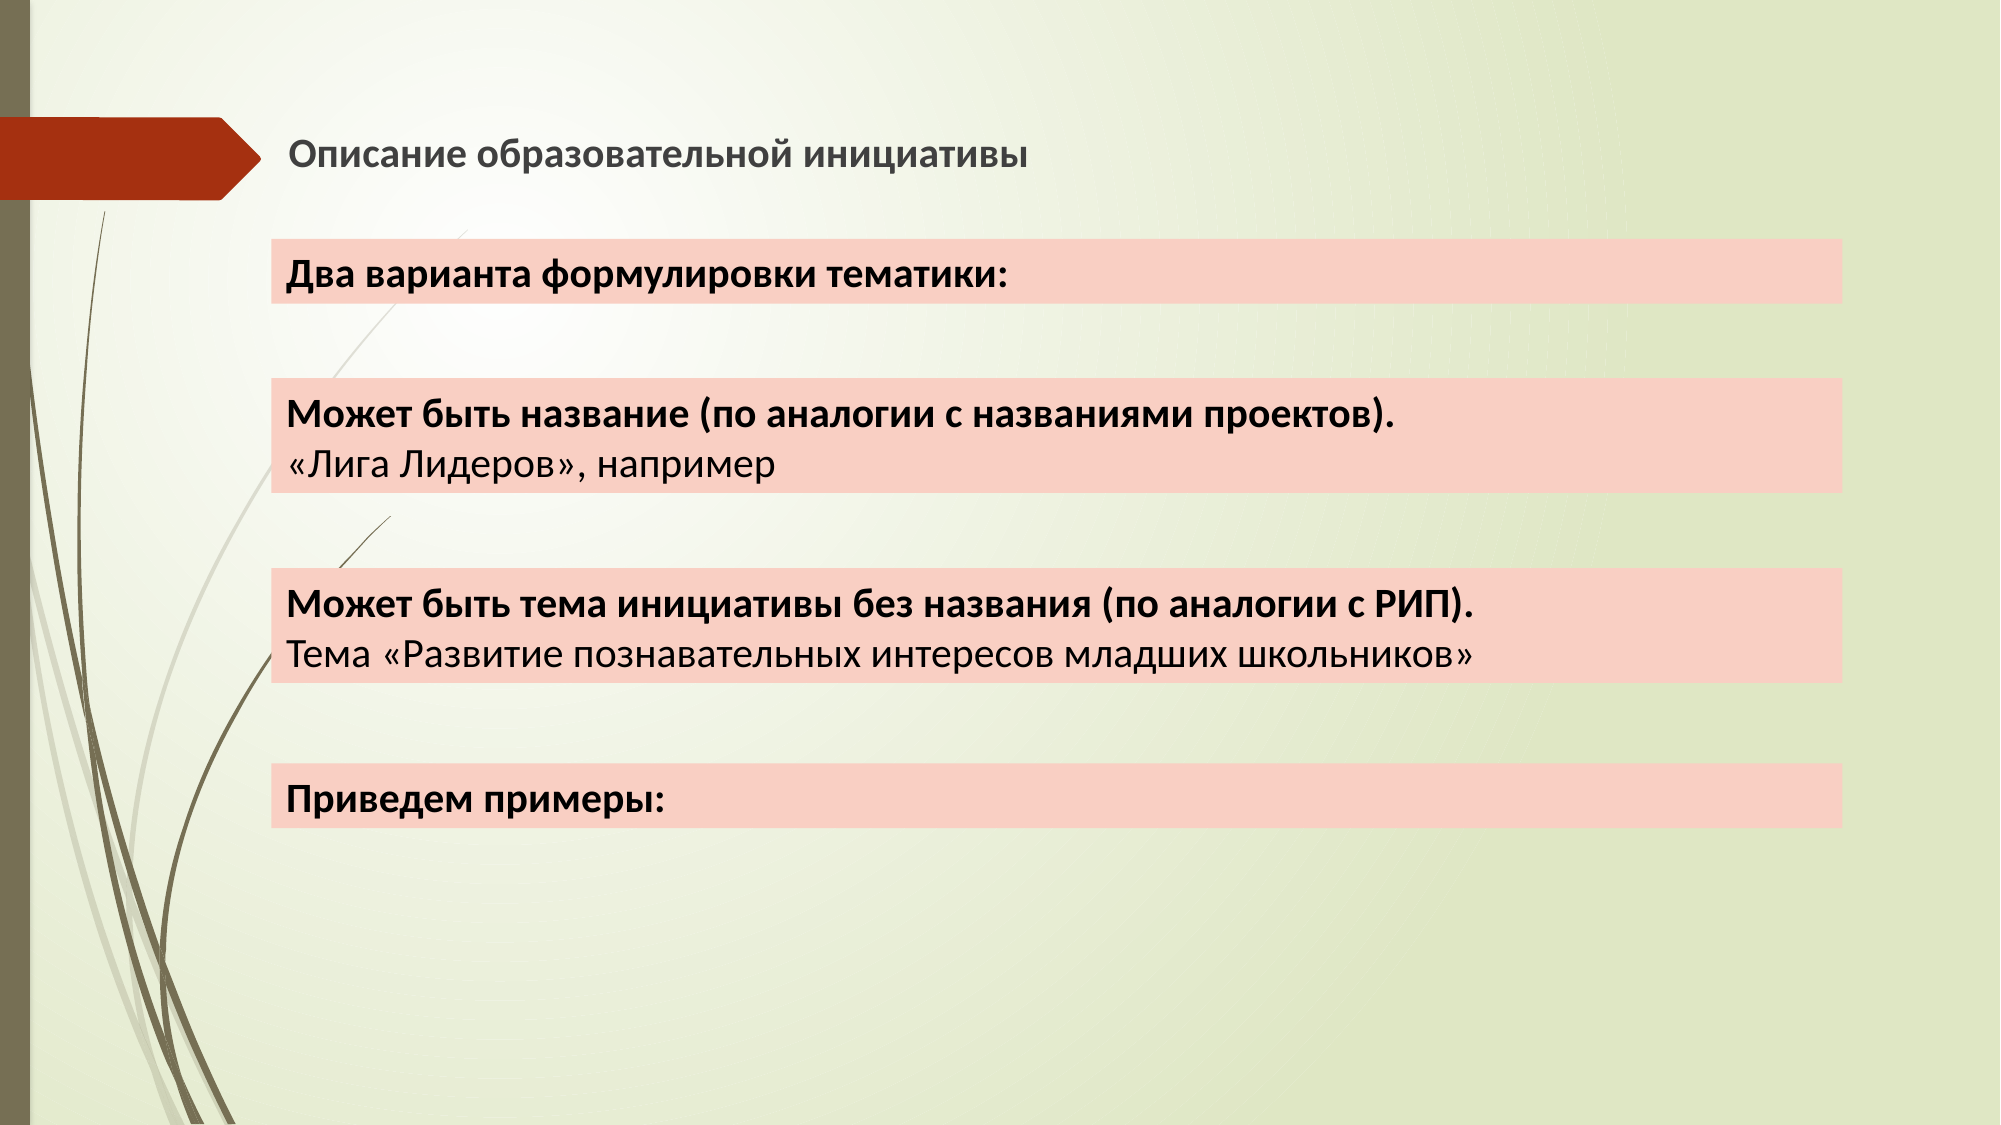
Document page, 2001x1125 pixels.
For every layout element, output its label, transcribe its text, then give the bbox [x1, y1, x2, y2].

text_box Приведем примеры: [271, 763, 1843, 829]
text_box Два варианта формулировки тематики: [271, 238, 1843, 304]
text_box Может быть название (по аналогии с названиями проектов). «Лига Лидеров», например [271, 378, 1843, 493]
text_box Может быть тема инициативы без названия (по аналогии с РИП). Тема «Развитие познавательных интересов младших школьников» [271, 568, 1843, 683]
subtitle Описание образовательной инициативы [232, 125, 1957, 244]
